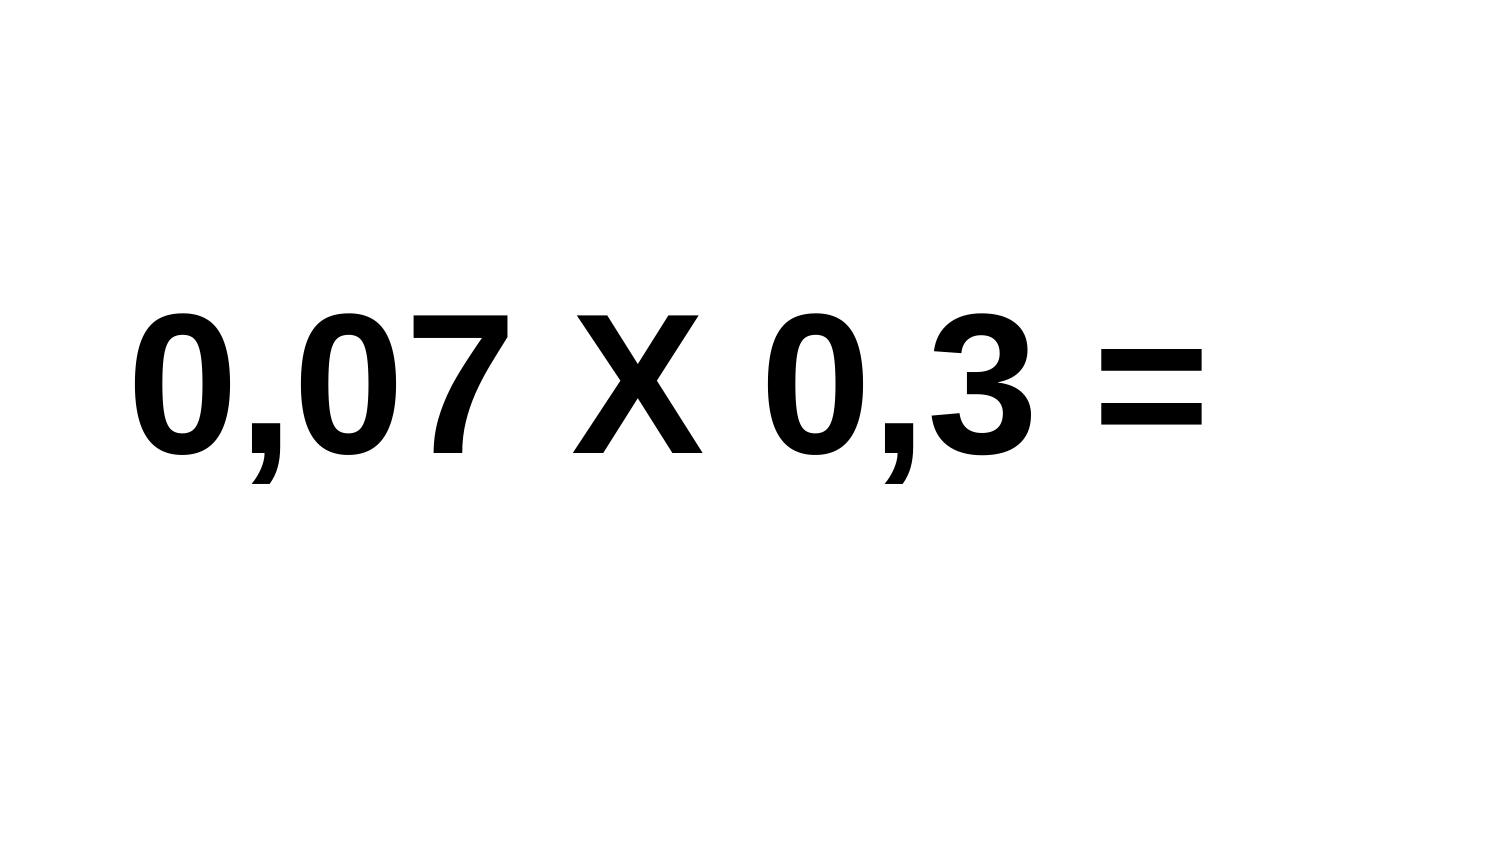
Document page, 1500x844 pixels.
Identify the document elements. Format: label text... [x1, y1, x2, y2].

text_box 0,07 X 0,3 = [112, 318, 1388, 509]
